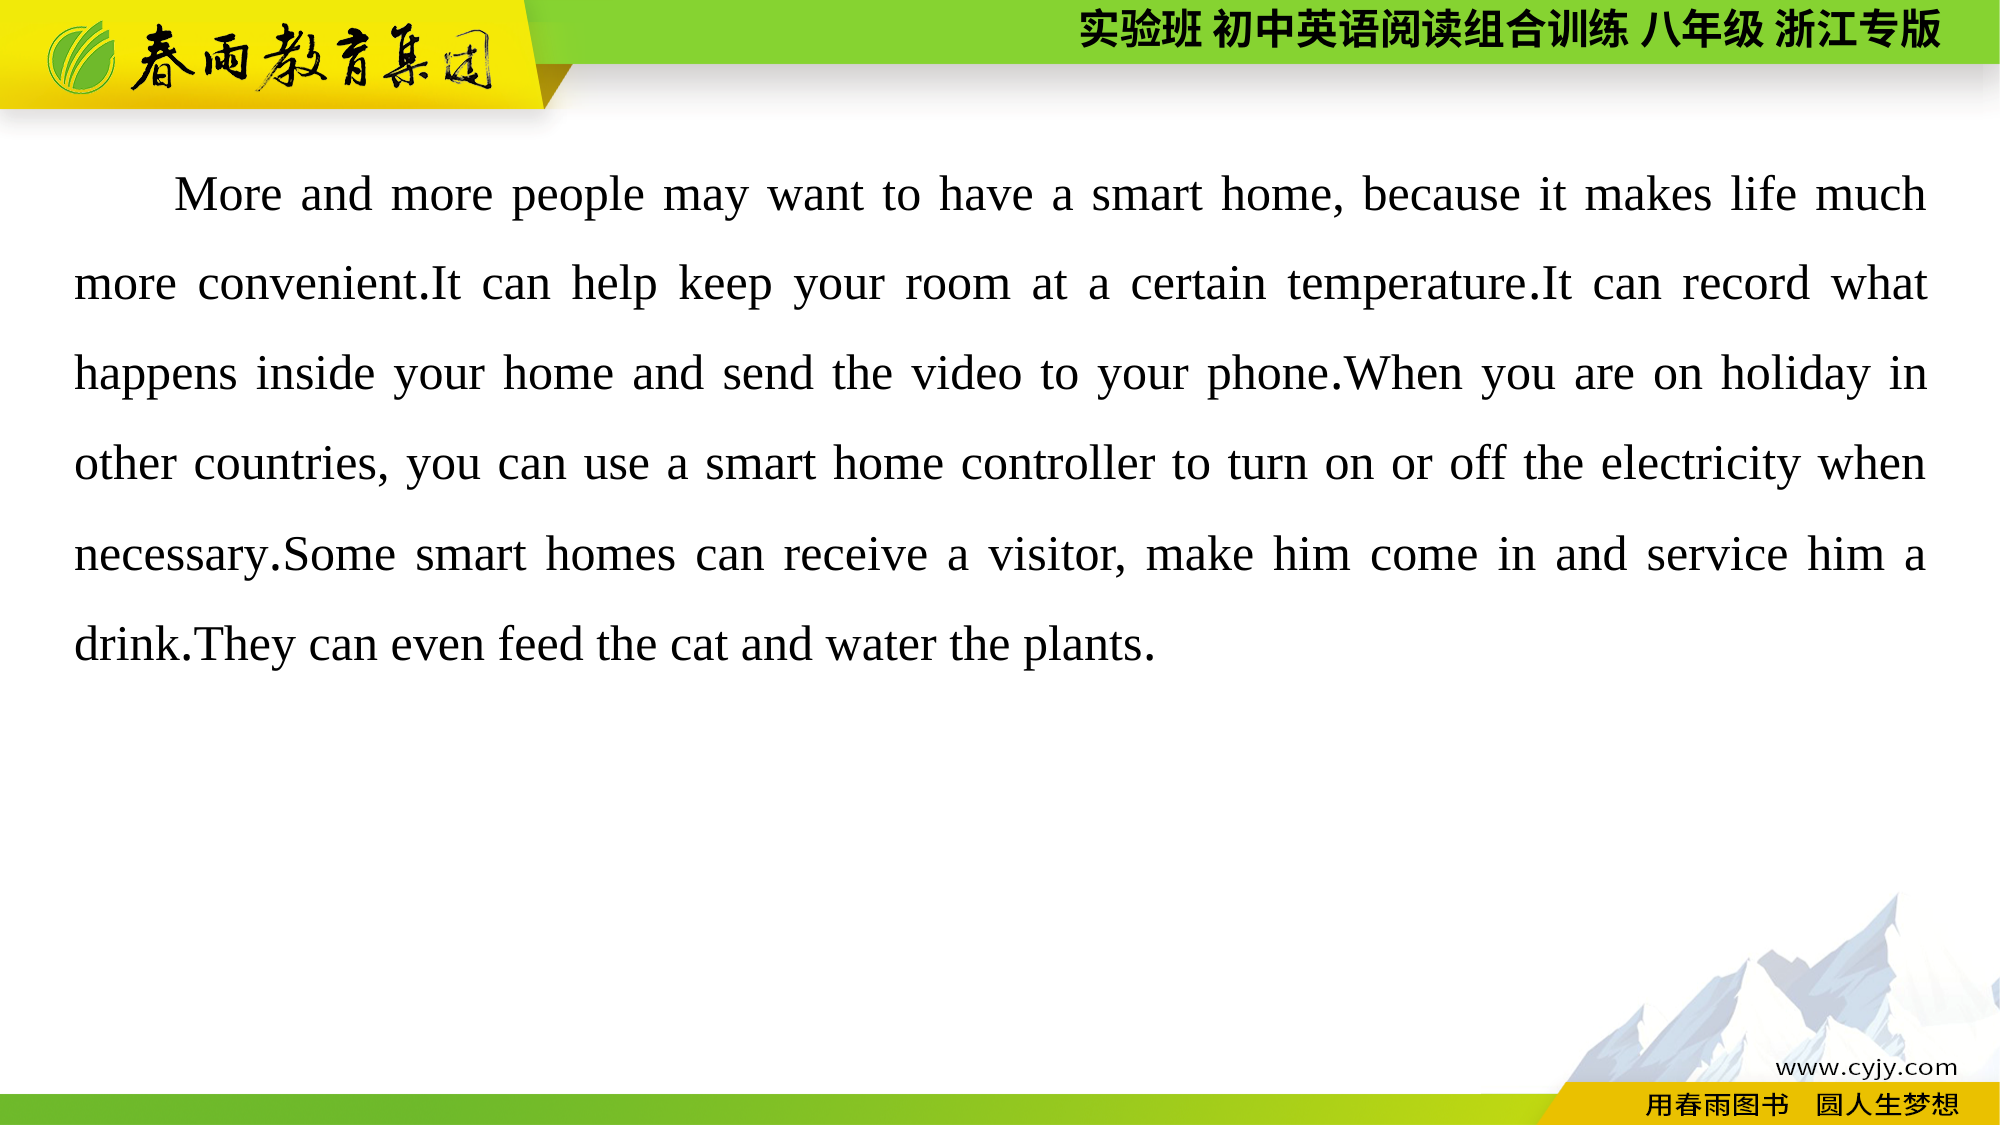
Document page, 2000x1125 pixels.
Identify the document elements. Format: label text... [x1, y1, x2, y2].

picture [0, 0, 2000, 1125]
list More and more people may want to have a smart home, because it makes life much more convenient.It can help keep your room at a certain temperature.It can record what happens inside your home and send the video to your phone.When you are on holiday in other countries, you can use a smart home controller to turn on or off the electricity when necessary.Some smart homes can receive a visitor, make him come in and service him a drink.They can even feed the cat and water the plants. [59, 122, 1944, 672]
